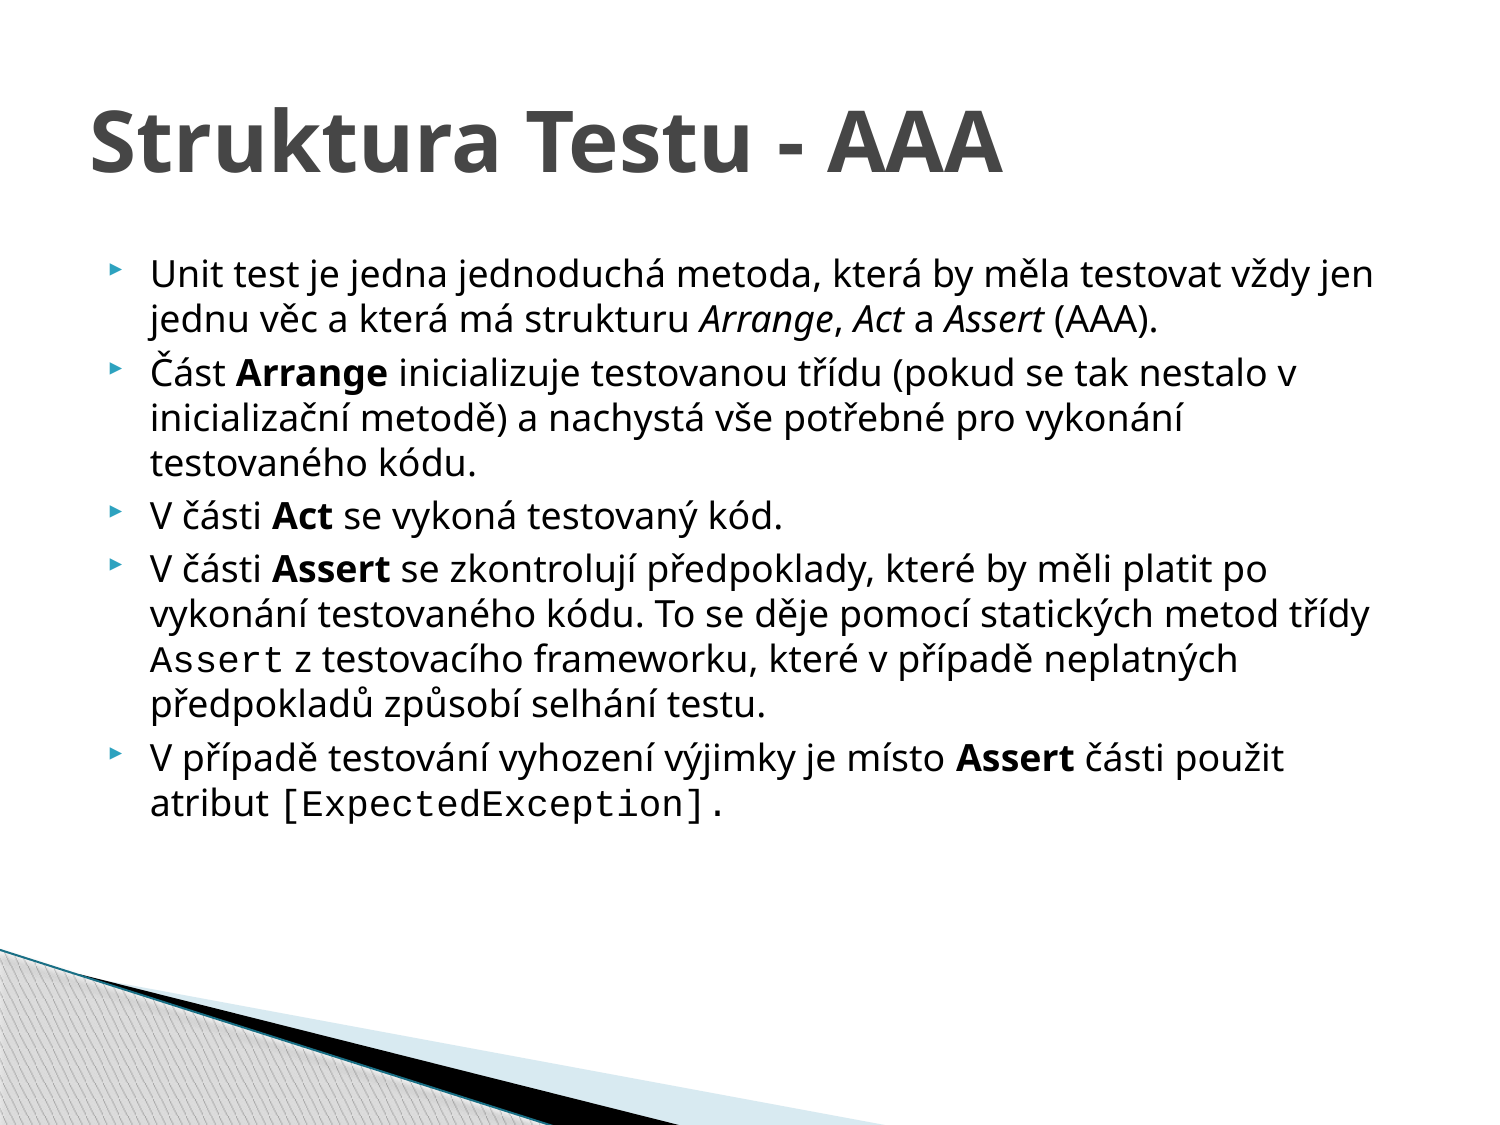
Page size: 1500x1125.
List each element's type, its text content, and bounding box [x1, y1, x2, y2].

title Struktura Testu - AAA [75, 45, 1425, 233]
list Unit test je jedna jednoduchá metoda, která by měla testovat vždy jen jednu věc a která má strukturu Arrange, Act a Assert (AAA). Část Arrange inicializuje testovanou třídu (pokud se tak nestalo v inicializační metodě) a nachystá vše potřebné pro vykonání testovaného kódu. V části Act se vykoná testovaný kód. V části Assert se zkontrolují předpoklady, které by měli platit po vykonání testovaného kódu. To se děje pomocí statických metod třídy Assert z testovacího frameworku, které v případě neplatných předpokladů způsobí selhání testu. V případě testování vyhození výjimky je místo Assert části použit atribut [ExpectedException]. [75, 243, 1425, 986]
